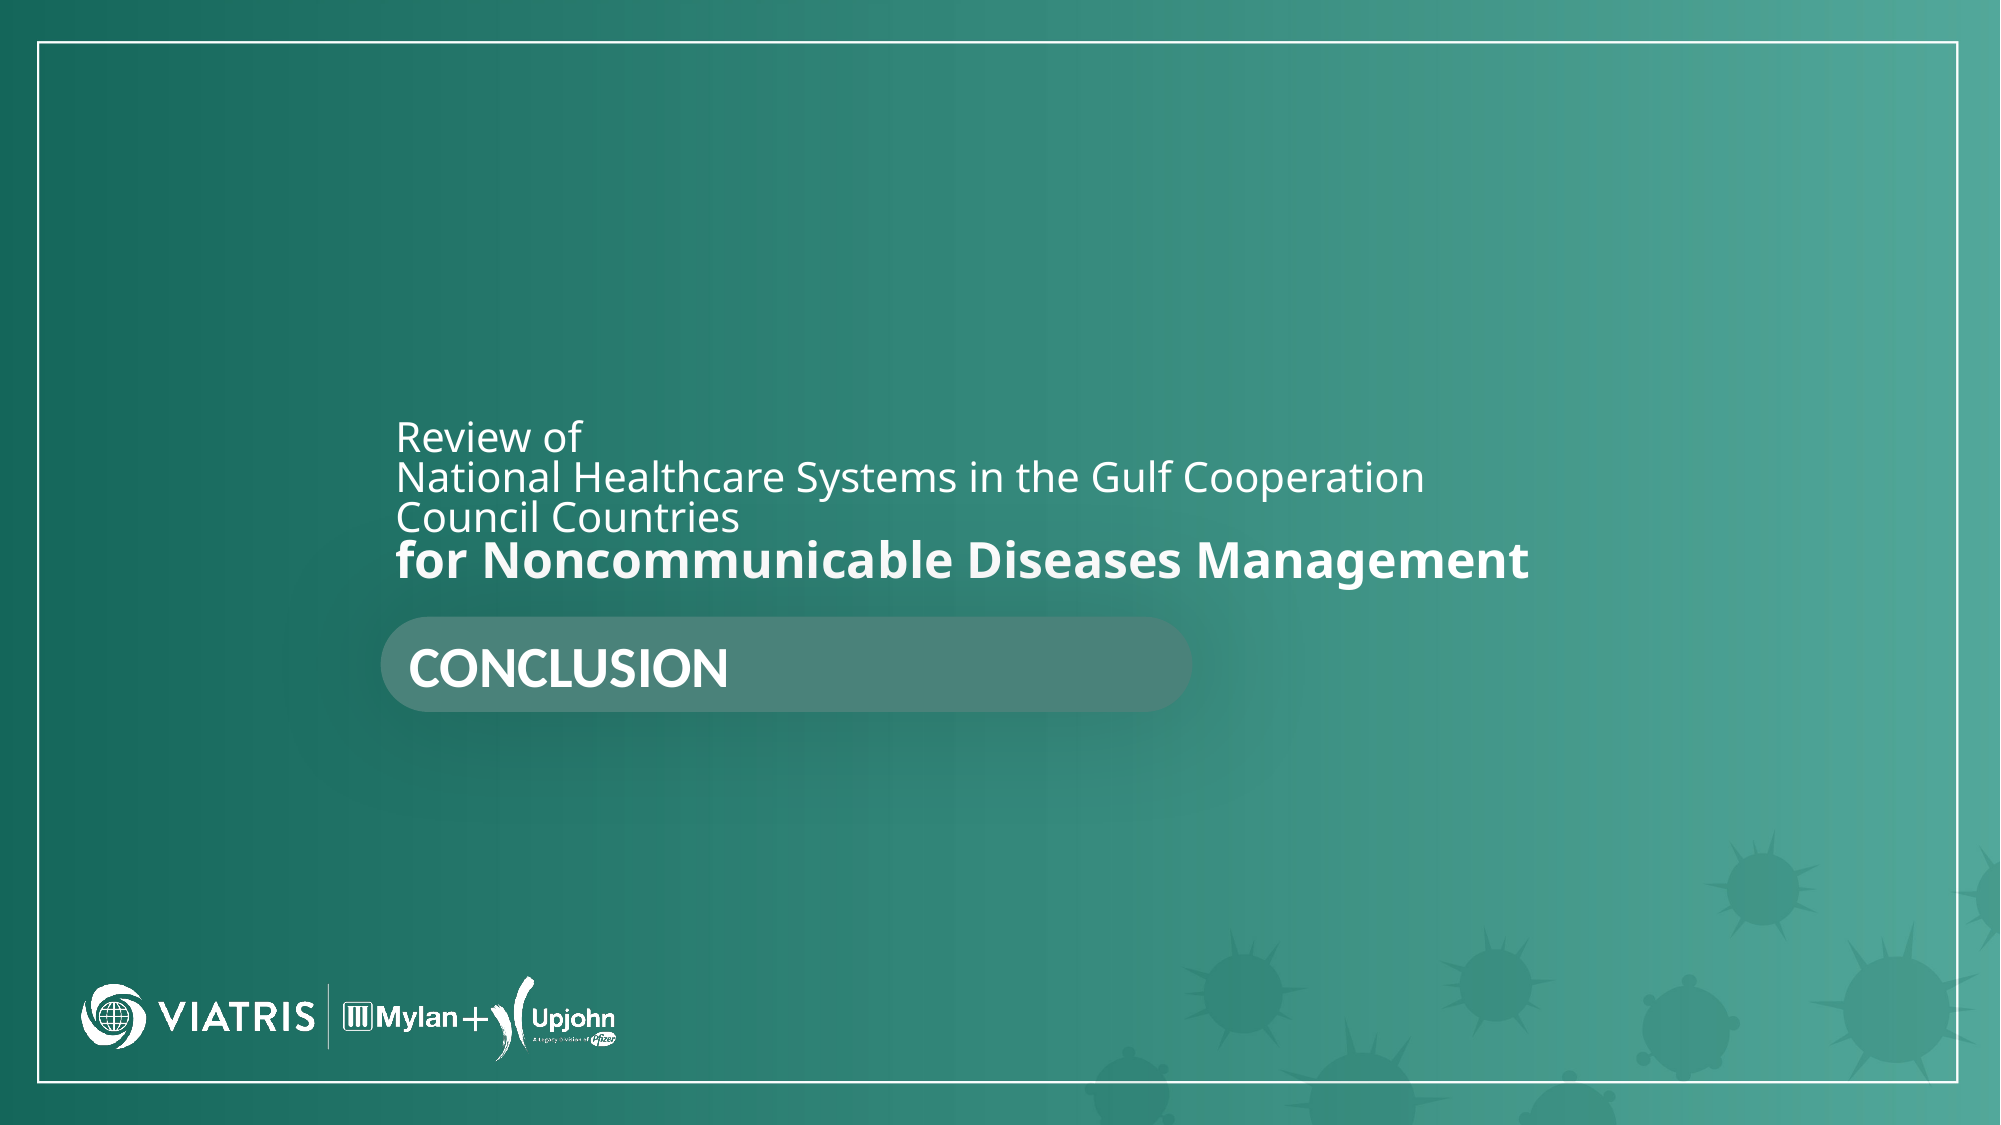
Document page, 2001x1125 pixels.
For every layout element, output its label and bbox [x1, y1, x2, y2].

picture [0, 0, 2000, 1125]
text_box [380, 412, 1620, 712]
